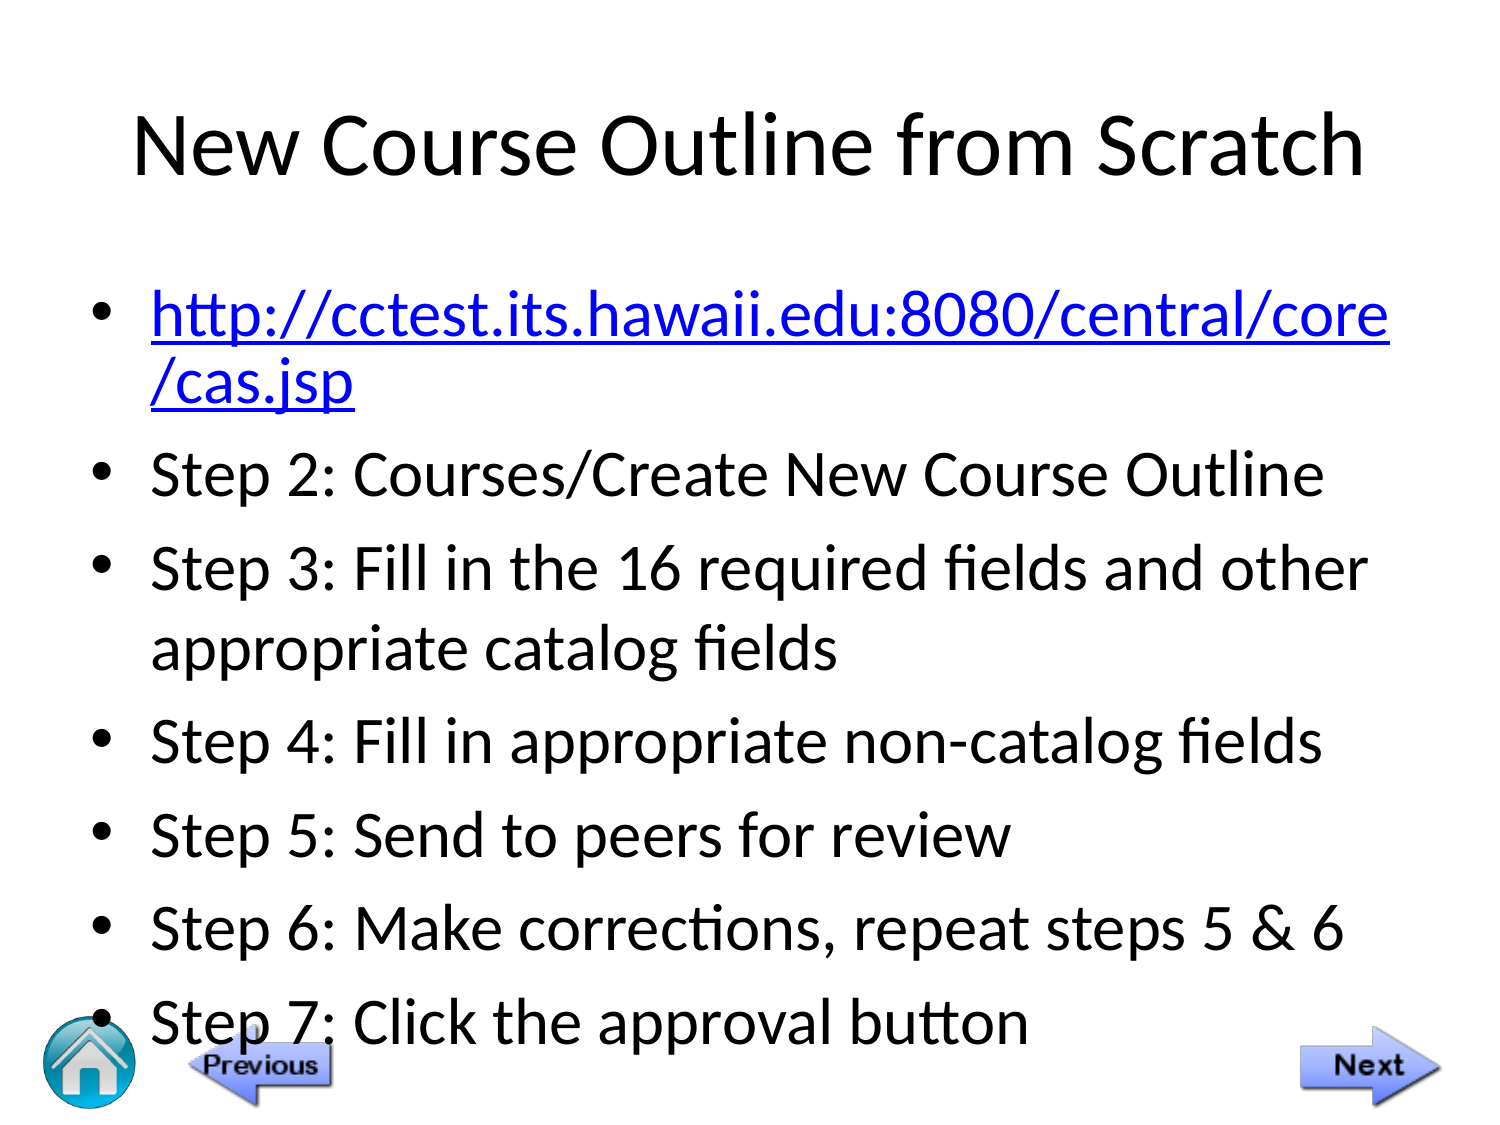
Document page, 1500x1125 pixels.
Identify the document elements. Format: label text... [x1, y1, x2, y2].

picture [1299, 1025, 1447, 1113]
list http://cctest.its.hawaii.edu:8080/central/core/cas.jsp Step 2: Courses/Create New Course Outline Step 3: Fill in the 16 required fields and other appropriate catalog fields Step 4: Fill in appropriate non-catalog fields Step 5: Send to peers for review Step 6: Make corrections, repeat steps 5 & 6 Step 7: Click the approval button [75, 262, 1425, 1005]
picture [37, 1009, 141, 1113]
title New Course Outline from Scratch [75, 45, 1425, 233]
picture [187, 1023, 338, 1113]
